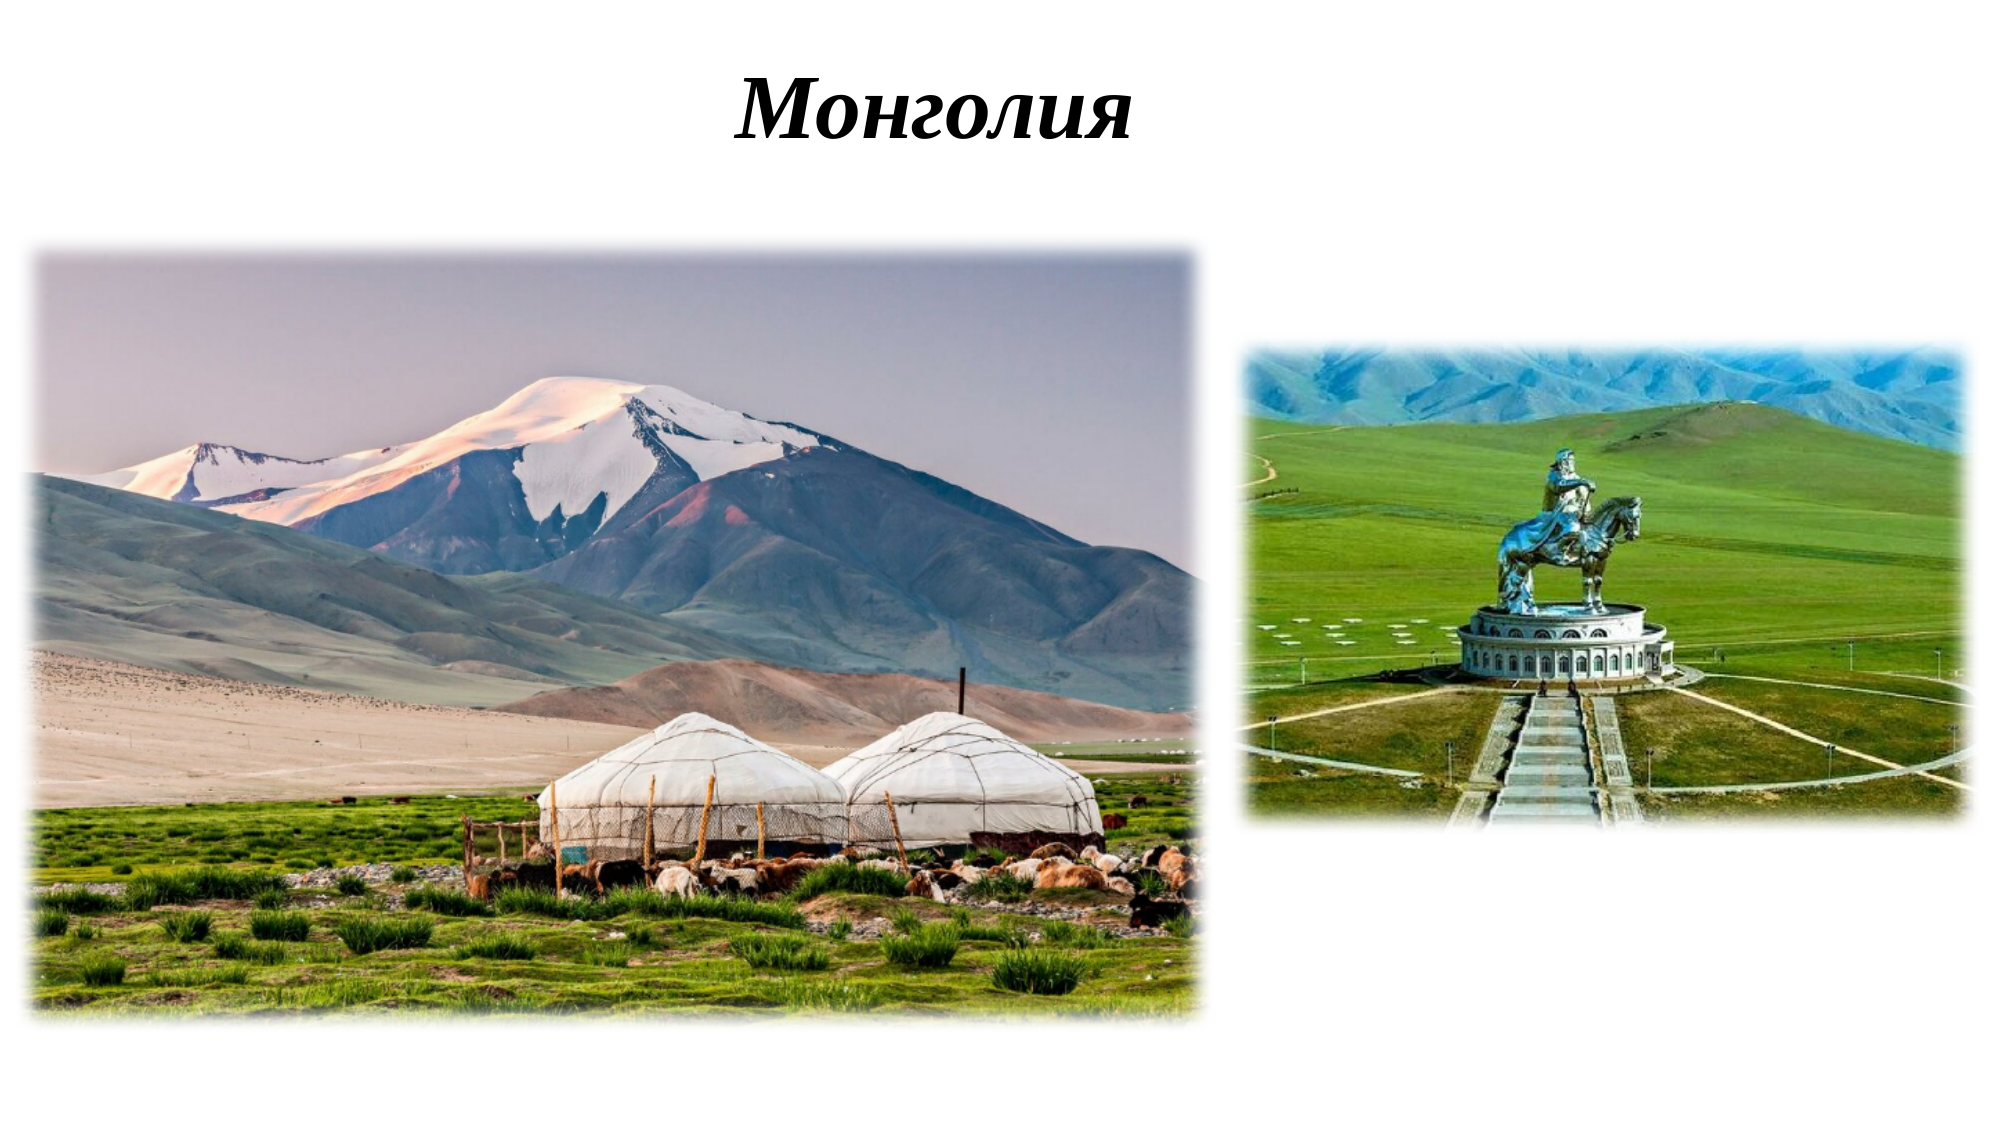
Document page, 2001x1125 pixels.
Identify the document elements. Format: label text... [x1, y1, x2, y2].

title Монголия [72, 0, 1798, 218]
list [16, 233, 1213, 1032]
picture [1229, 334, 1980, 835]
